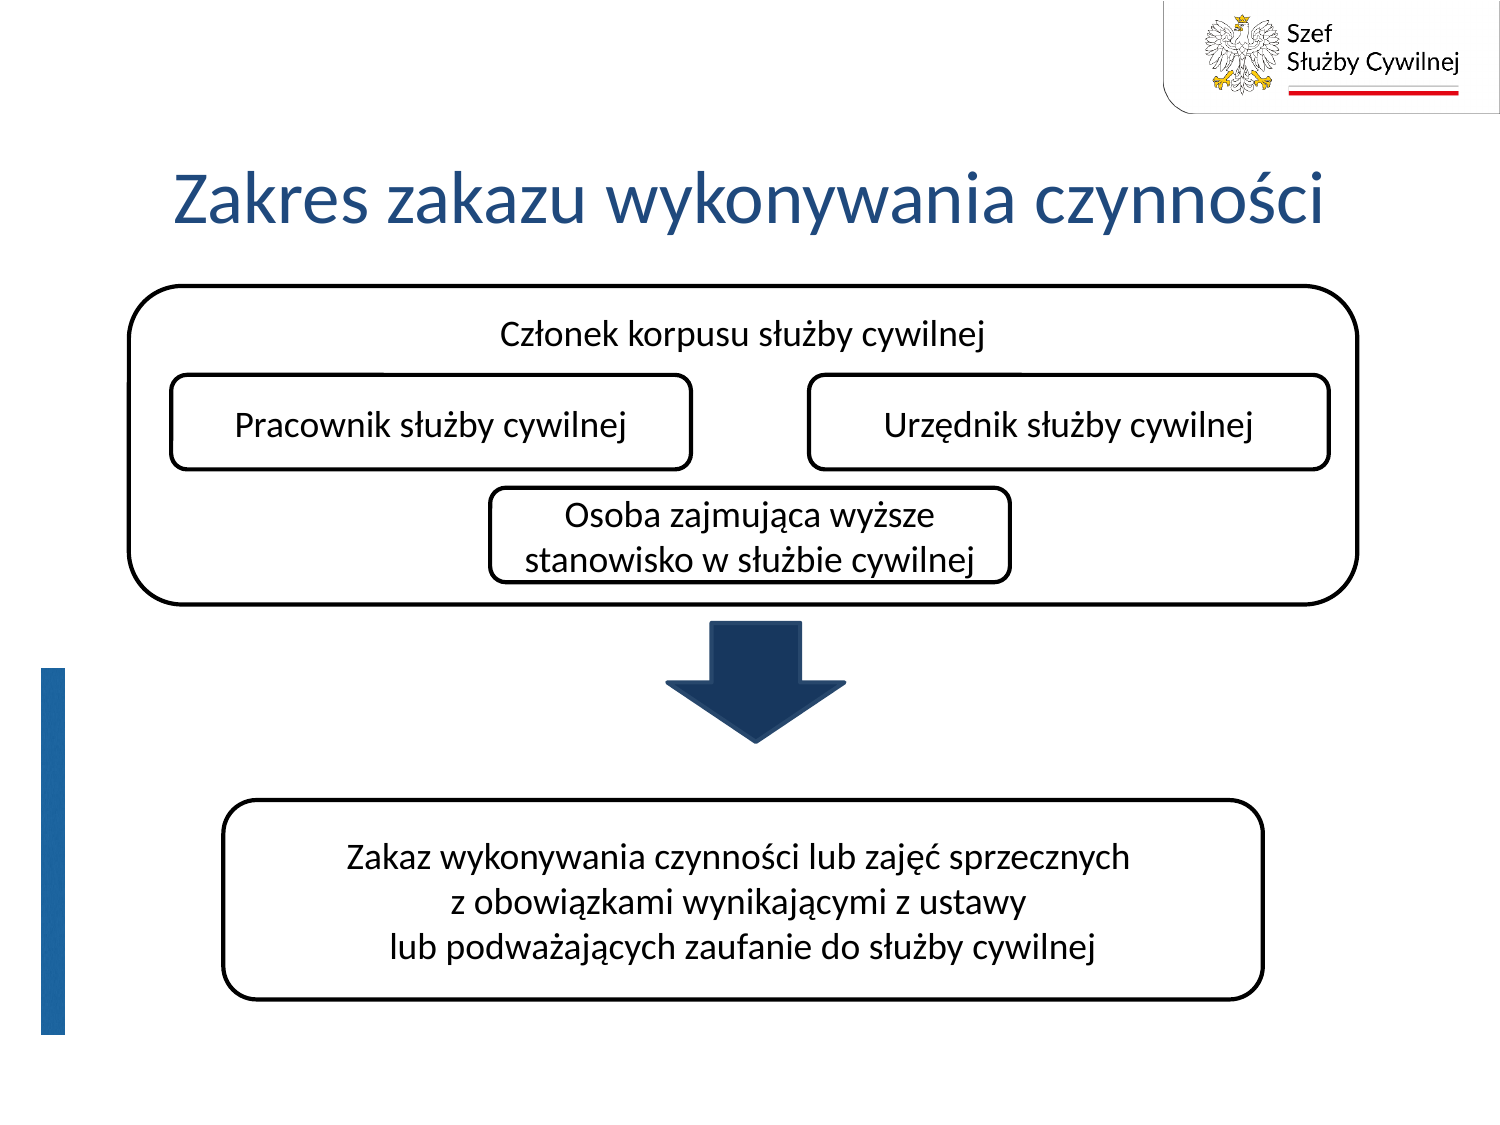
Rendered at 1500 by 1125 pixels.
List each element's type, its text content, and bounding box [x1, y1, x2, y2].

text_box Osoba zajmująca wyższe stanowisko w służbie cywilnej [488, 485, 1012, 585]
text_box Pracownik służby cywilnej [169, 372, 694, 472]
text_box [665, 620, 847, 744]
text_box Zakaz wykonywania czynności lub zajęć sprzecznych z obowiązkami wynikającymi z ustawy lub podważających zaufanie do służby cywilnej [221, 797, 1265, 1002]
text_box Członek korpusu służby cywilnej [126, 283, 1360, 607]
picture [41, 668, 65, 1035]
text_box Urzędnik służby cywilnej [806, 372, 1331, 472]
title Zakres zakazu wykonywania czynności [100, 141, 1400, 266]
picture [1163, 0, 1500, 114]
